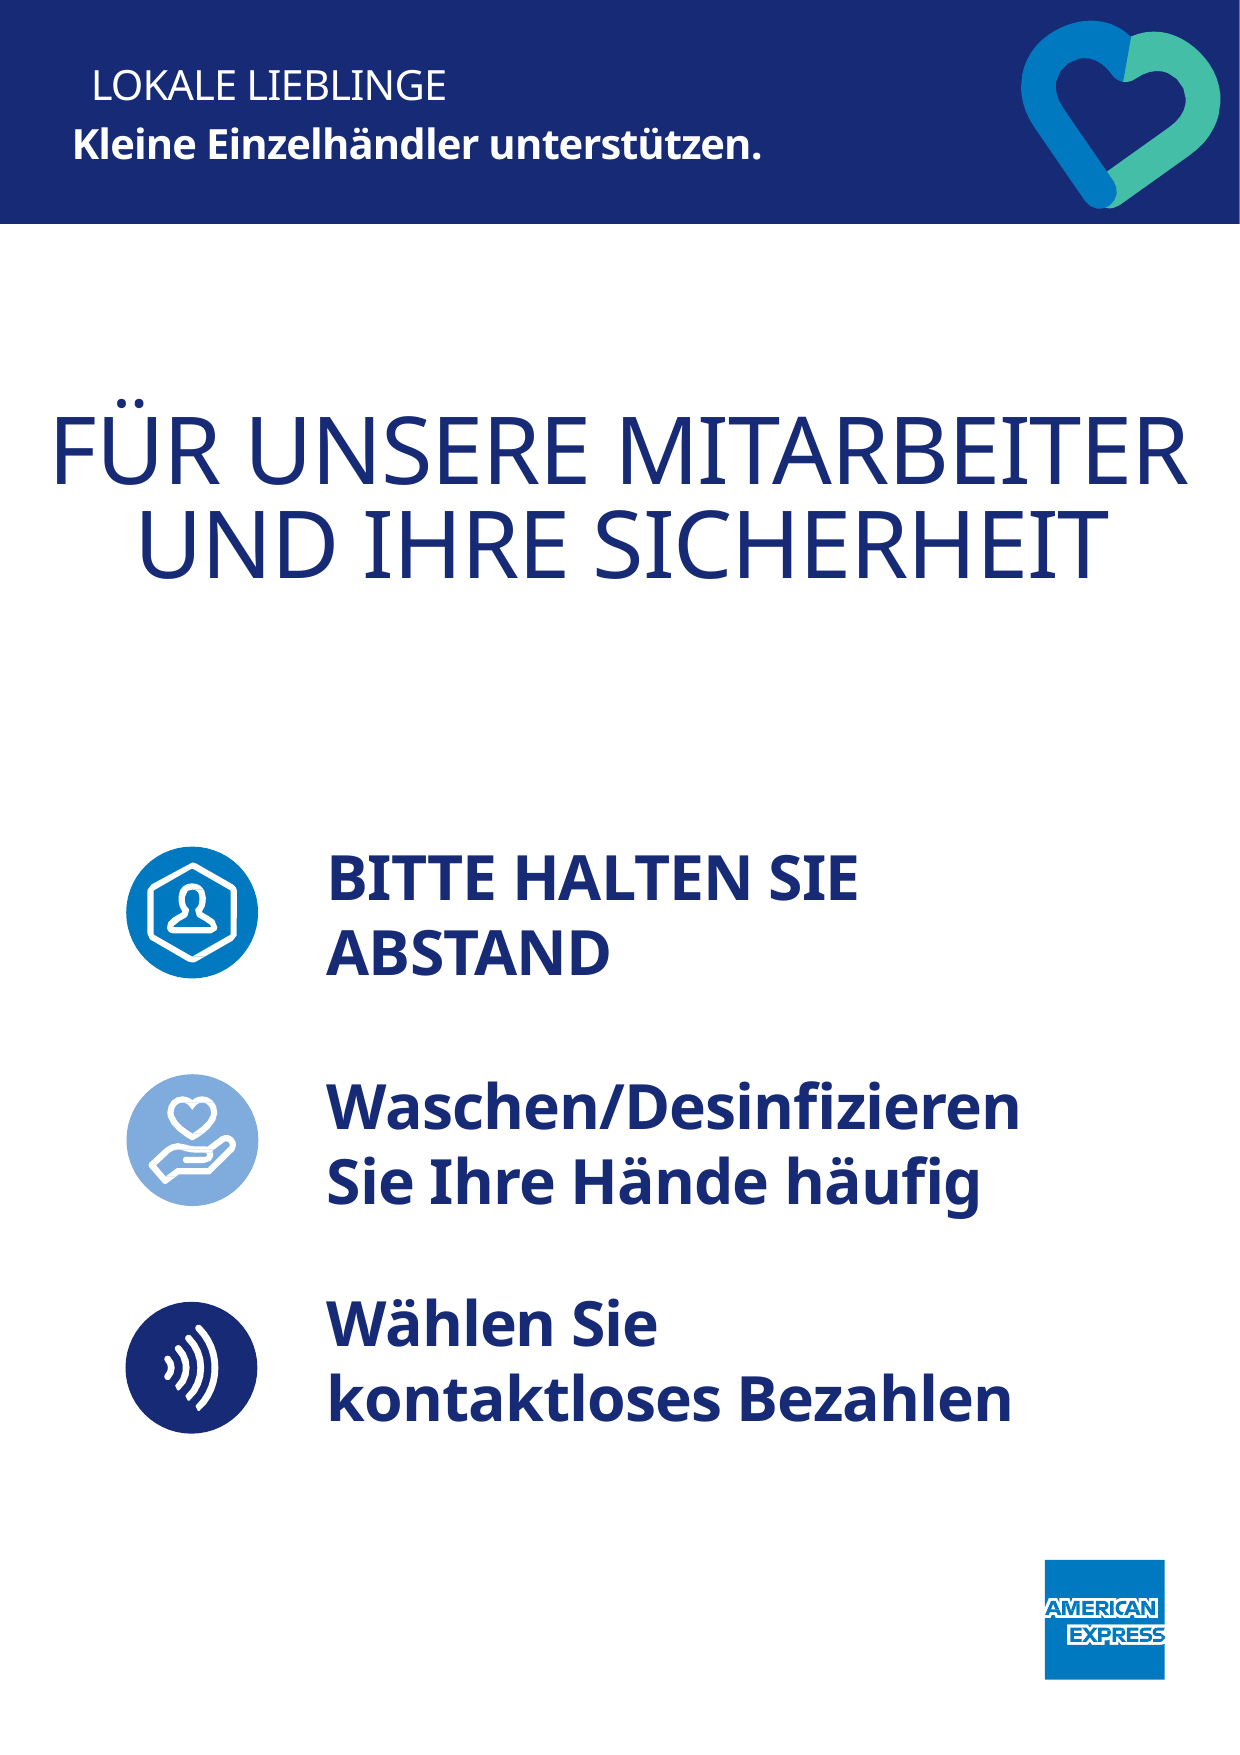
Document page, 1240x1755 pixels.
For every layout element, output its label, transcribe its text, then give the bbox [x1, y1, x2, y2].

text_box Wählen Sie kontaktloses Bezahlen [324, 1281, 1045, 1434]
text_box [126, 846, 259, 979]
text_box [125, 1301, 258, 1434]
text_box [174, 1345, 190, 1391]
text_box [195, 1324, 219, 1411]
text_box [164, 1355, 175, 1380]
text_box Waschen/Desinfizieren Sie Ihre Hände häufig [324, 1064, 1116, 1217]
text_box [147, 862, 237, 963]
text_box [148, 1135, 237, 1184]
list FÜR UNSERE MITARBEITER UND IHRE SICHERHEIT [44, 382, 1195, 1413]
text_box Kleine Einzelhändler unterstützen. [69, 115, 992, 168]
text_box [167, 1096, 218, 1141]
text_box [126, 1074, 259, 1207]
text_box BITTE HALTEN SIE ABSTAND [324, 835, 1158, 988]
text_box [185, 1334, 205, 1401]
text_box LOKALE LIEBLINGE [76, 51, 463, 115]
